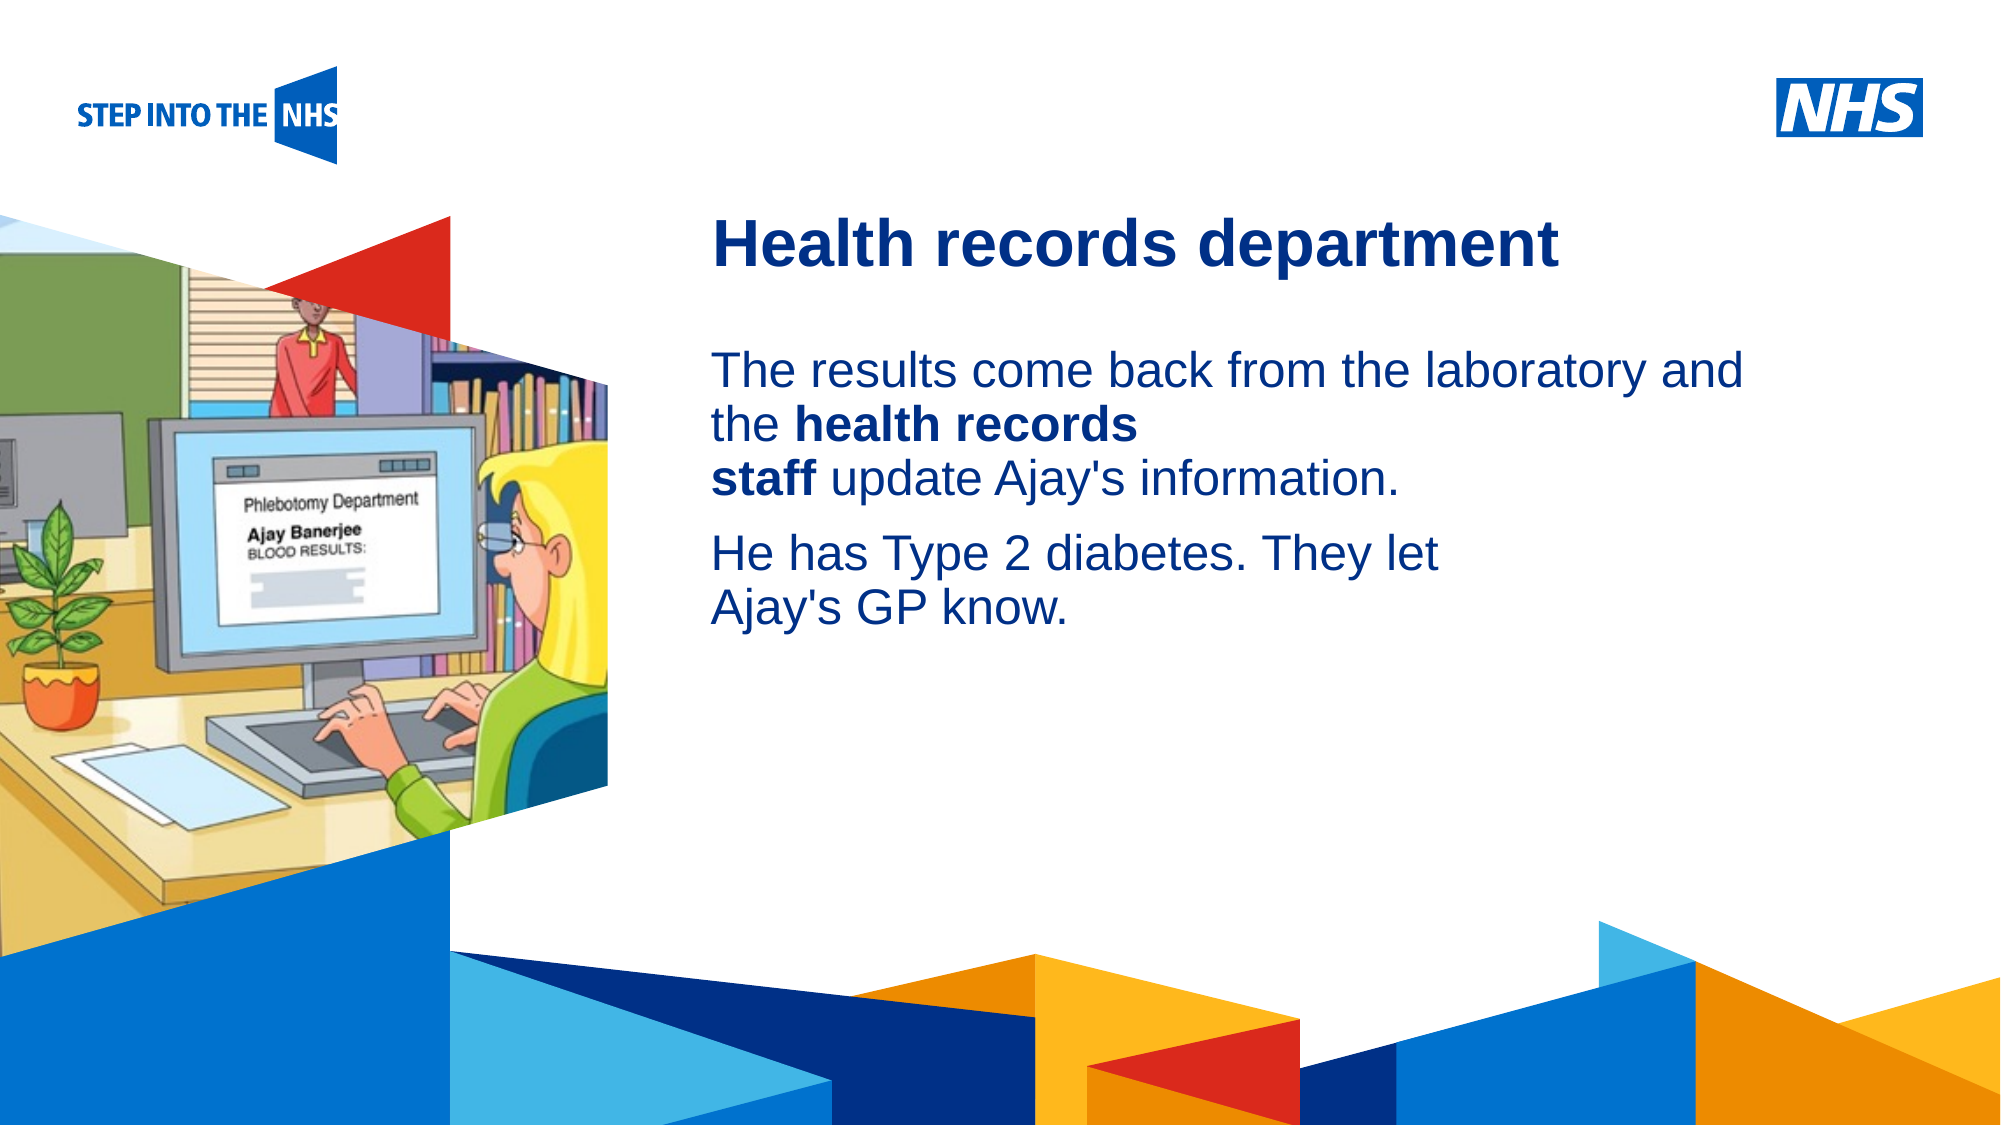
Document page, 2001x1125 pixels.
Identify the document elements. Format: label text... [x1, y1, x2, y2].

list The results come back from the laboratory and the health records staff update Ajay's information. He has Type 2 diabetes. They let Ajay's GP know. [710, 344, 1767, 914]
picture [0, 214, 608, 958]
title Health records department [712, 208, 1674, 296]
picture [553, 737, 559, 745]
